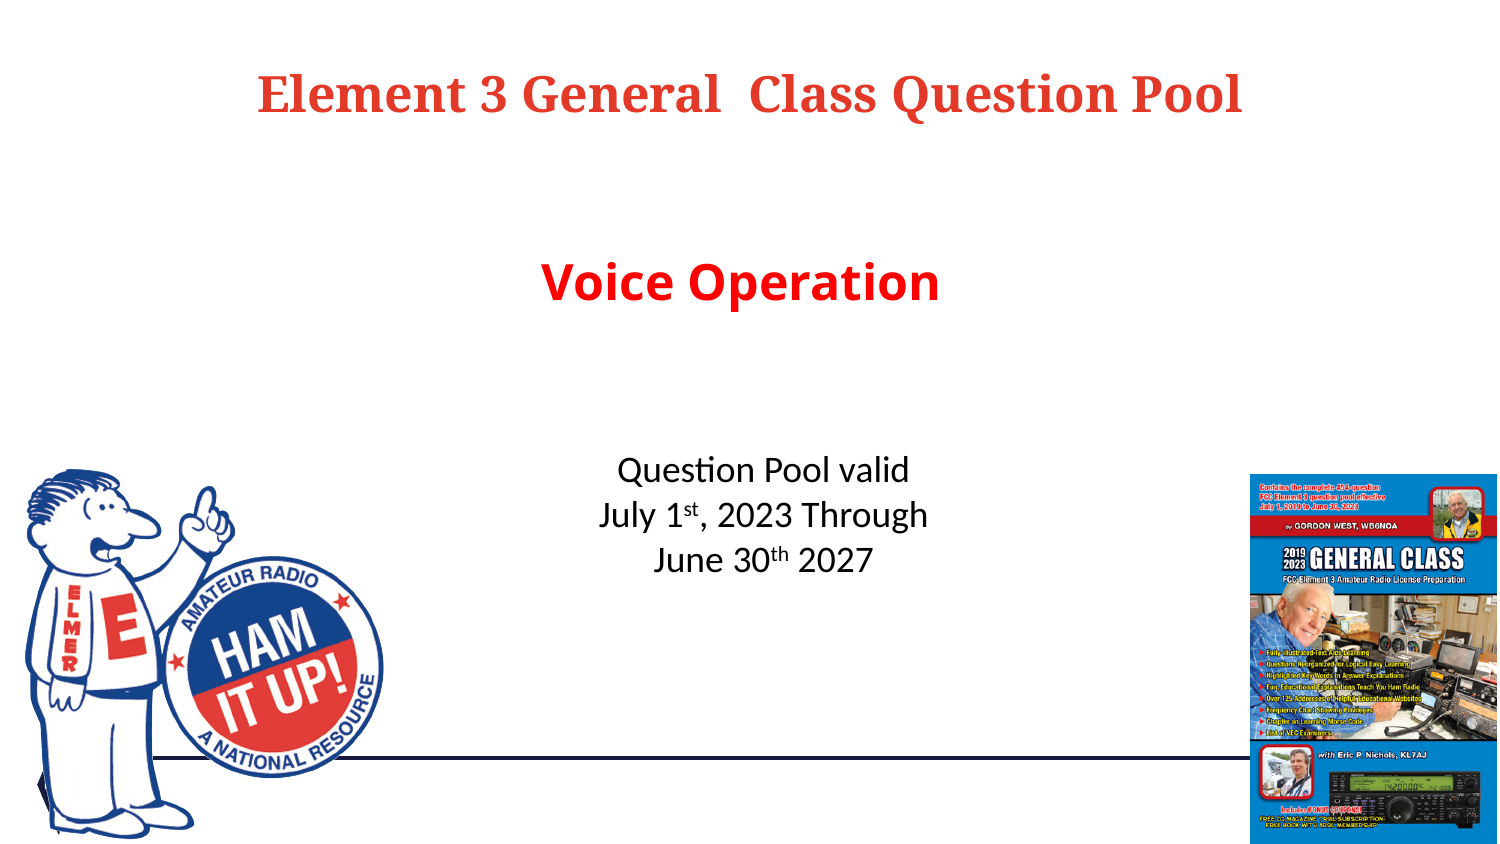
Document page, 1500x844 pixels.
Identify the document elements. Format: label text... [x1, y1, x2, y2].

picture [1338, 751, 1363, 759]
picture [20, 464, 390, 844]
text_box Voice Operation [423, 250, 1060, 311]
picture [1256, 744, 1482, 829]
text_box Question Pool valid July 1st, 2023 Through June 30th 2027 [547, 437, 980, 588]
picture [1401, 751, 1427, 759]
picture [1281, 546, 1395, 573]
picture [1249, 485, 1497, 544]
picture [1370, 575, 1465, 584]
picture [1318, 751, 1335, 759]
picture [1249, 574, 1497, 741]
picture [1337, 576, 1367, 583]
picture [1365, 751, 1398, 759]
title Element 3 General Class Question Pool [187, 34, 1313, 158]
picture [1398, 546, 1464, 572]
picture [1259, 484, 1386, 512]
